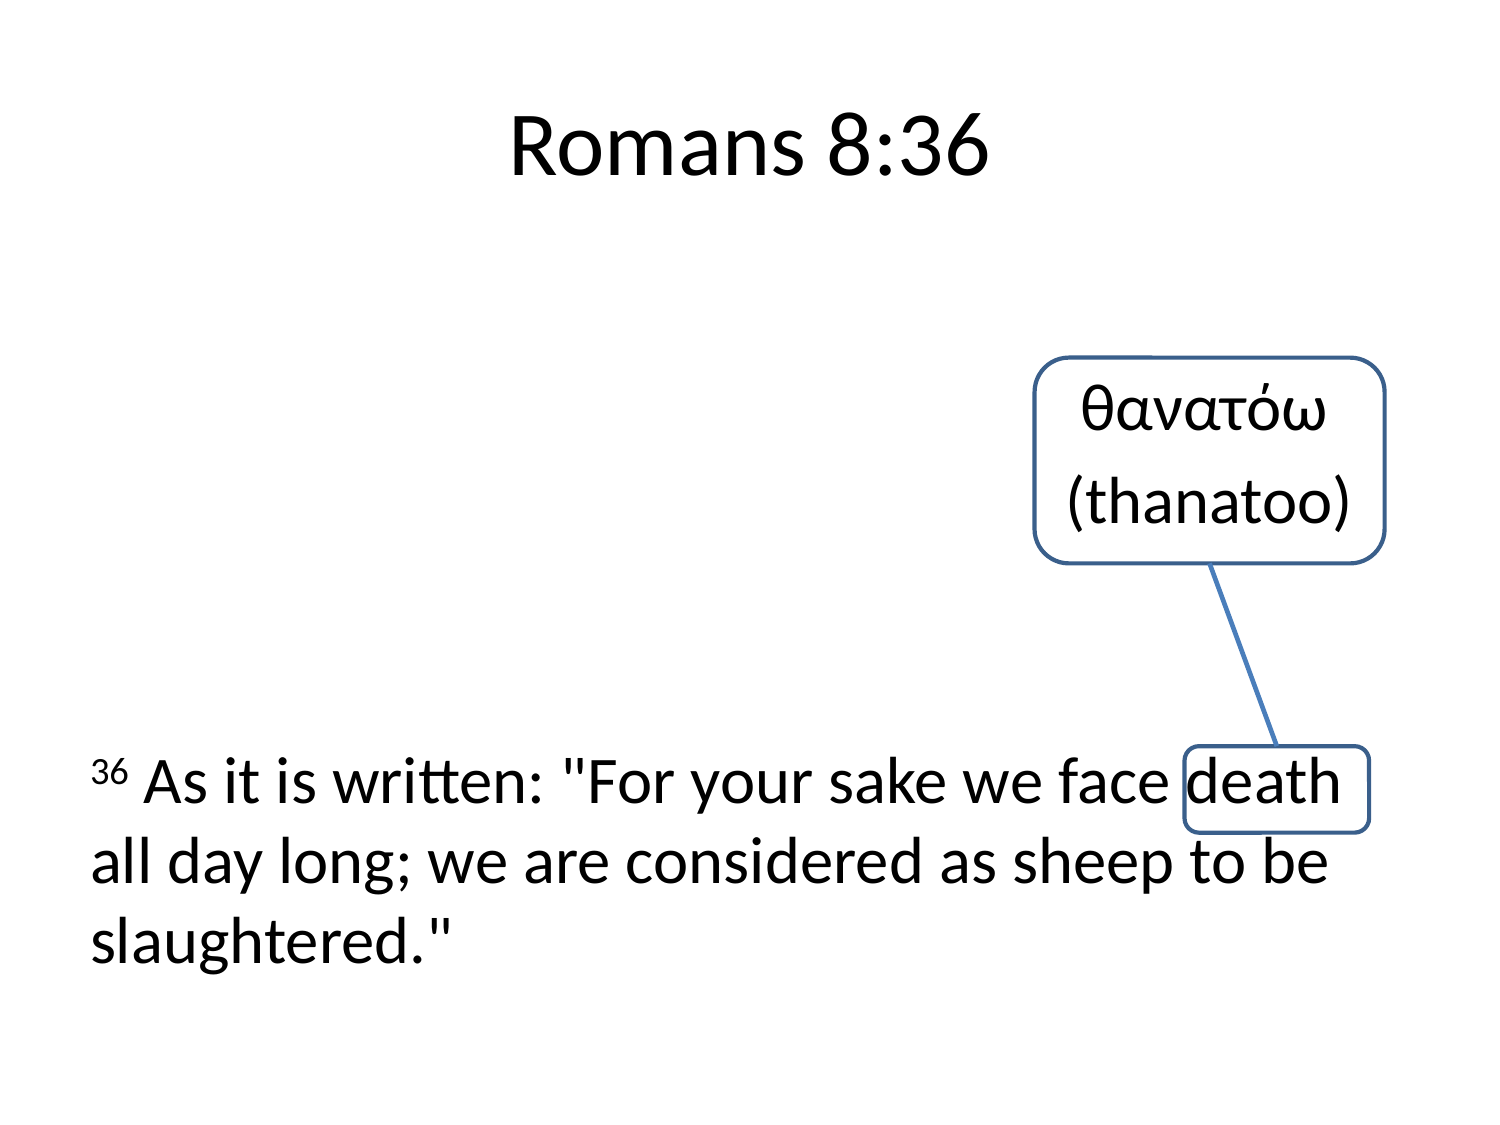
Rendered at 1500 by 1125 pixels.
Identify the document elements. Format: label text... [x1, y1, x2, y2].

text_box [1182, 744, 1372, 835]
title Romans 8:36 [75, 45, 1425, 233]
text_box [1032, 355, 1387, 566]
list θανατόω (thanatoo) 36 As it is written: "For your sake we face death all day long; we are considered as sheep to be slaughtered." [75, 262, 1425, 1005]
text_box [1209, 563, 1278, 747]
